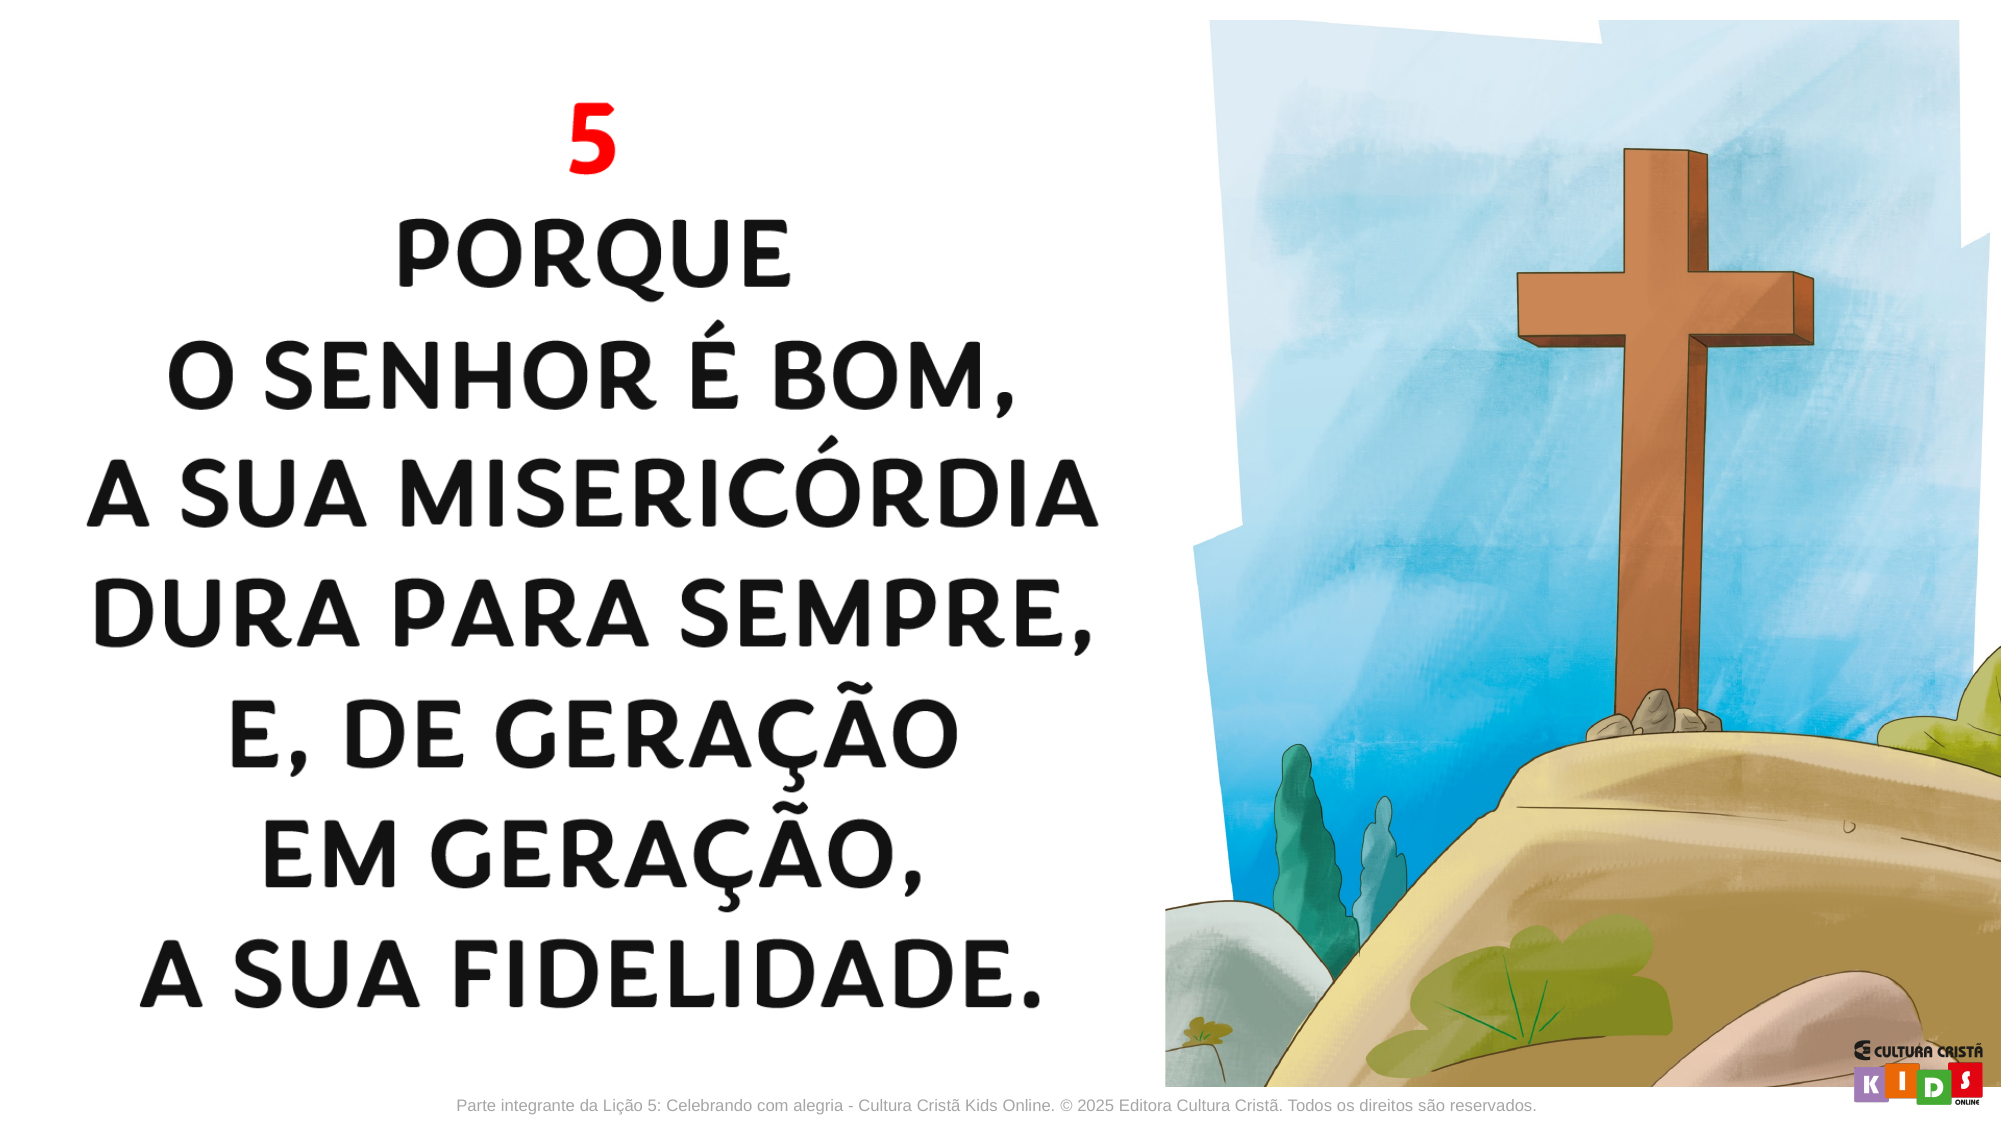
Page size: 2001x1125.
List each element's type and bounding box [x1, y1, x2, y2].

text_box [0, 0, 2000, 1125]
